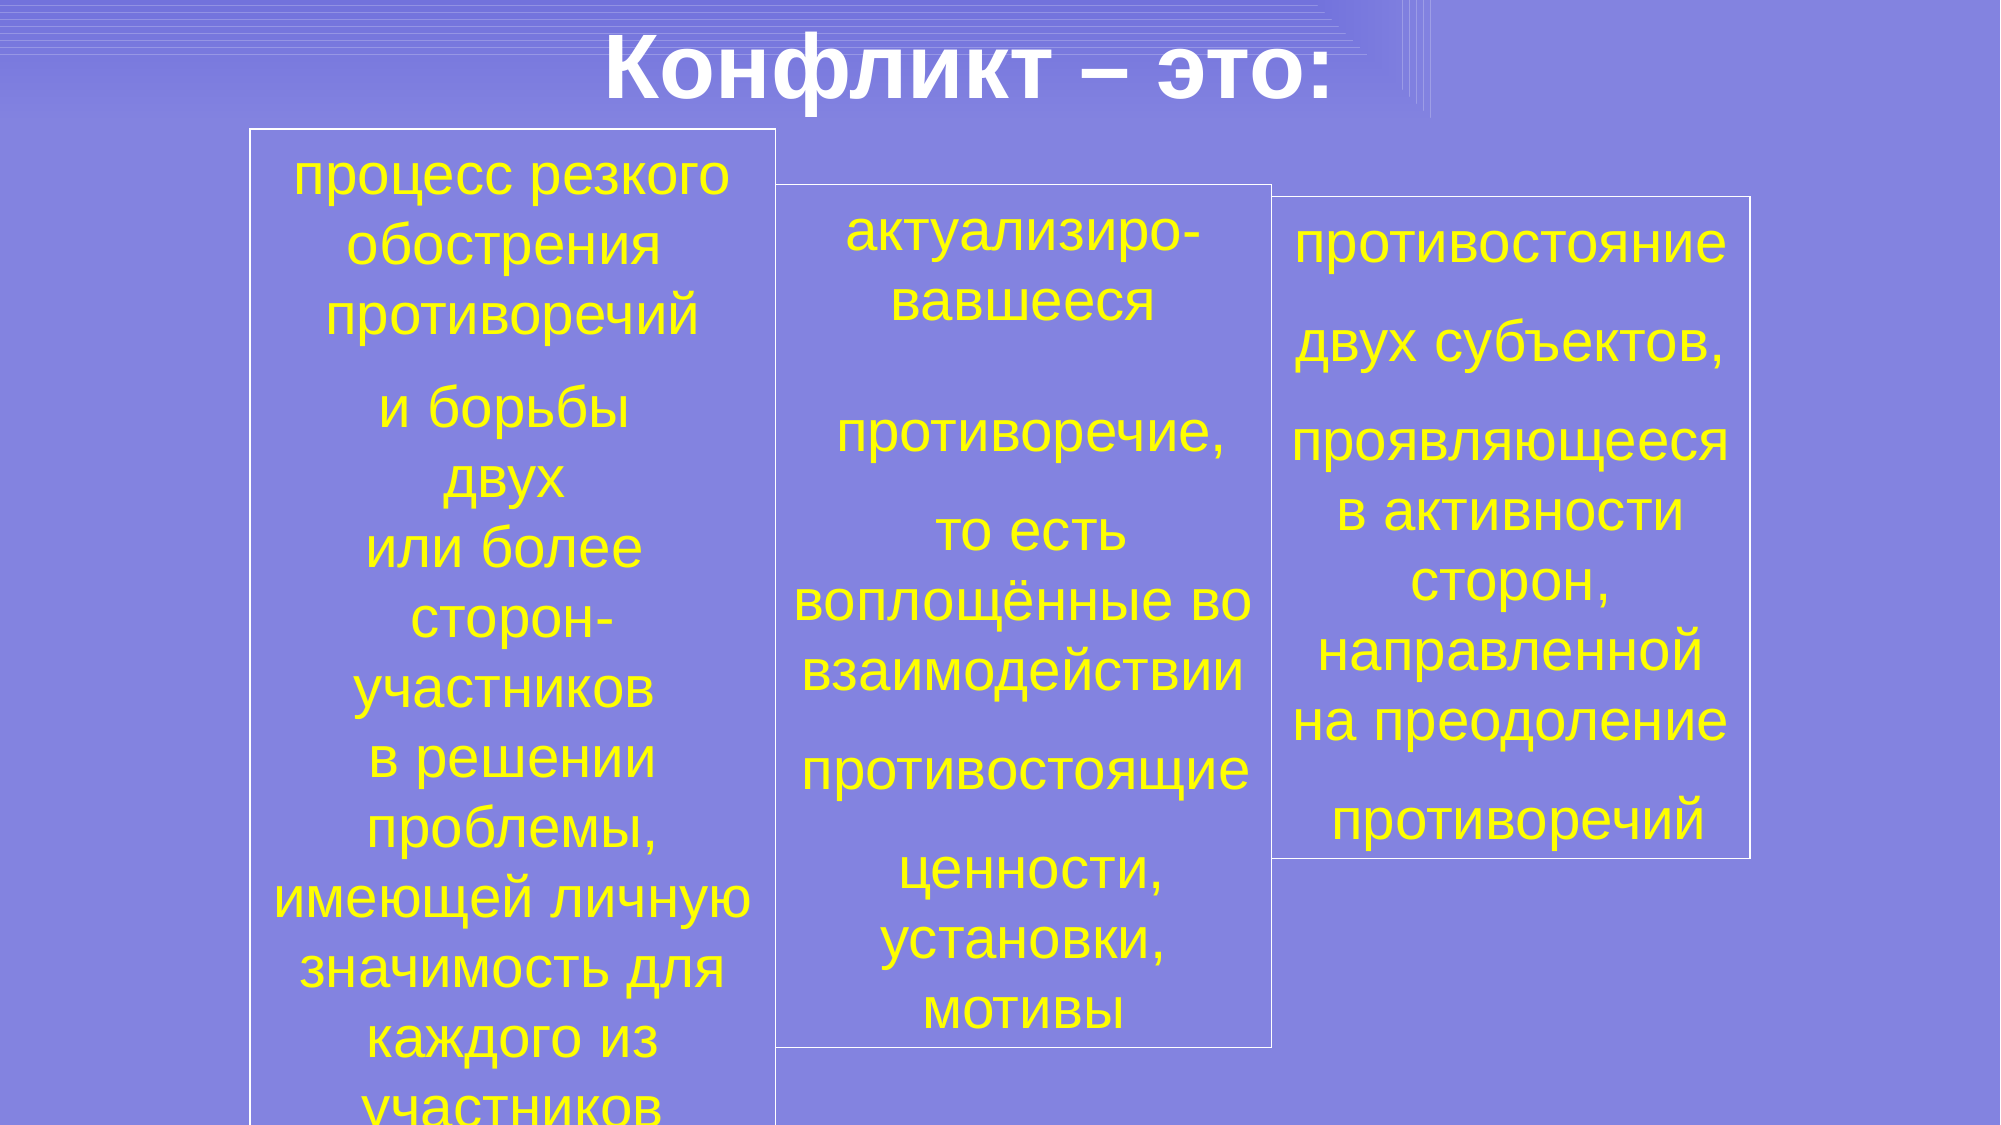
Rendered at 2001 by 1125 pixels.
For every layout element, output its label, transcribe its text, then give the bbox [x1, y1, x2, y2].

text_box актуализиро-вавшееся противоречие, то есть воплощённые во взаимодействии противостоящие ценности, установки, мотивы [775, 184, 1272, 1048]
text_box противостояние двух субъектов, проявляющееся в активности сторон, направленной на преодоление противоречий [1271, 196, 1750, 859]
text_box [776, 160, 788, 184]
text_box [314, 78, 800, 139]
text_box Конфликт – это: [444, 0, 1496, 125]
text_box процесс резкого обострения противоречий и борьбы двух или более сторон- участников в решении проблемы, имеющей личную значимость для каждого из участников [249, 129, 776, 1125]
